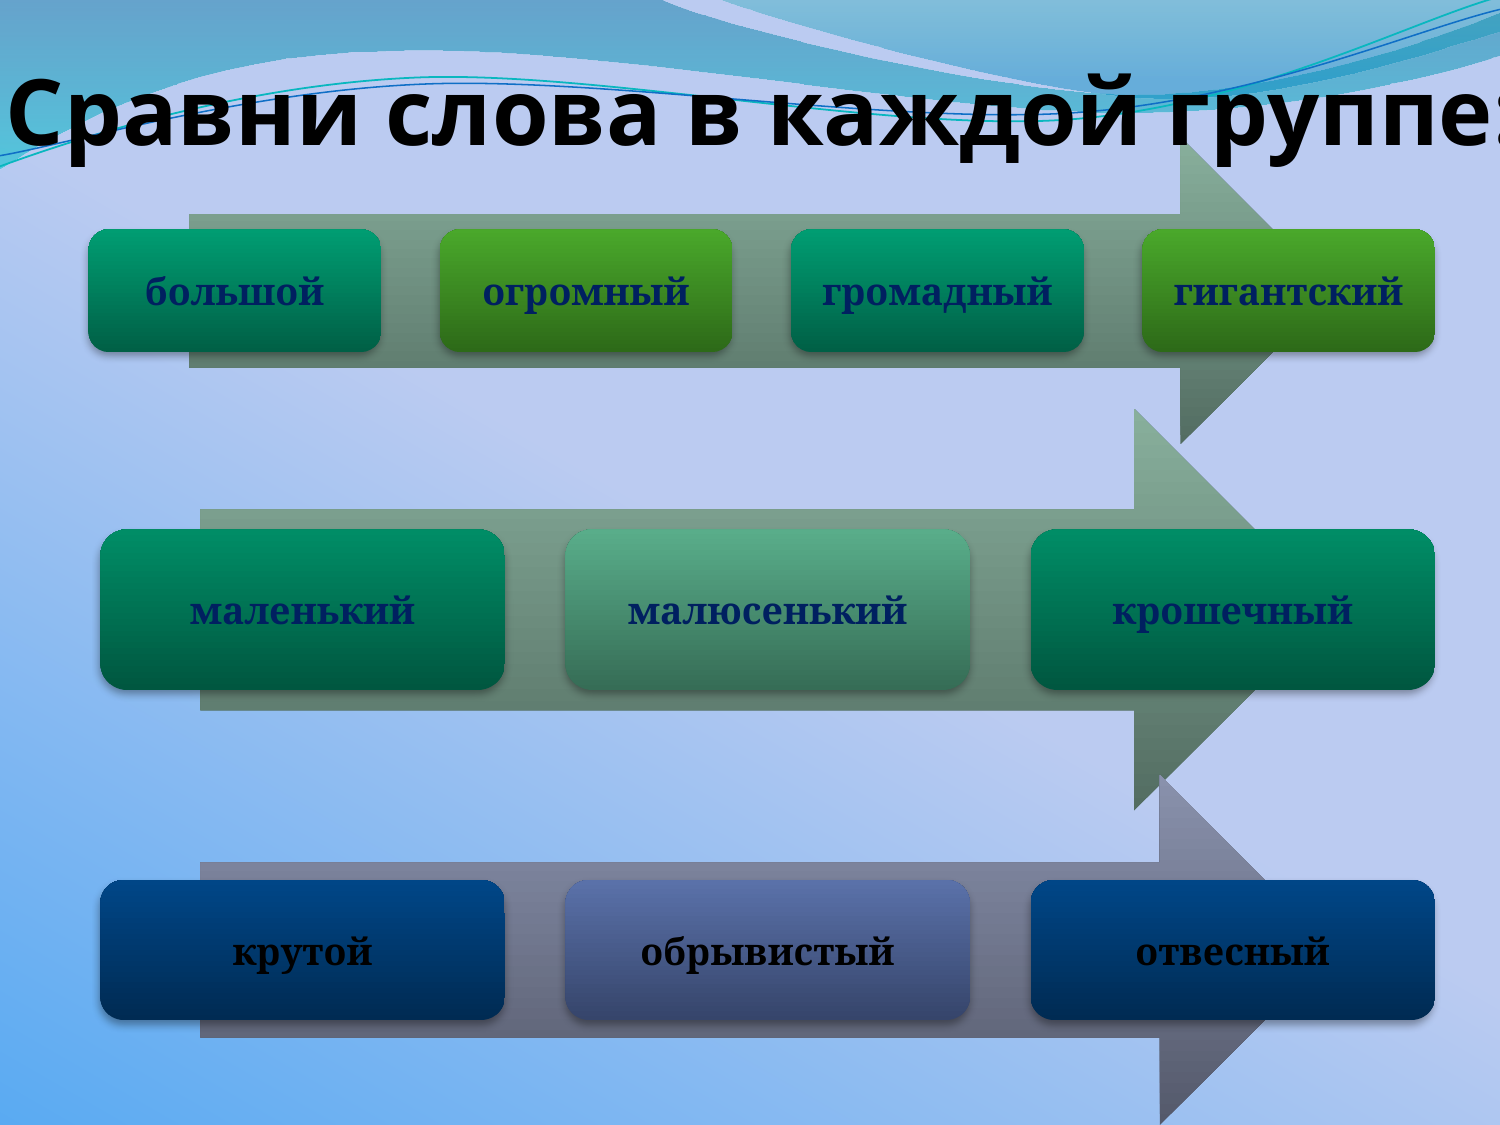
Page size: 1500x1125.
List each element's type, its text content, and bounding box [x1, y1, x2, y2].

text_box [100, 408, 1436, 774]
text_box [88, 136, 1436, 445]
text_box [100, 774, 1436, 1125]
text_box Сравни слова в каждой группе: [0, 46, 1500, 172]
